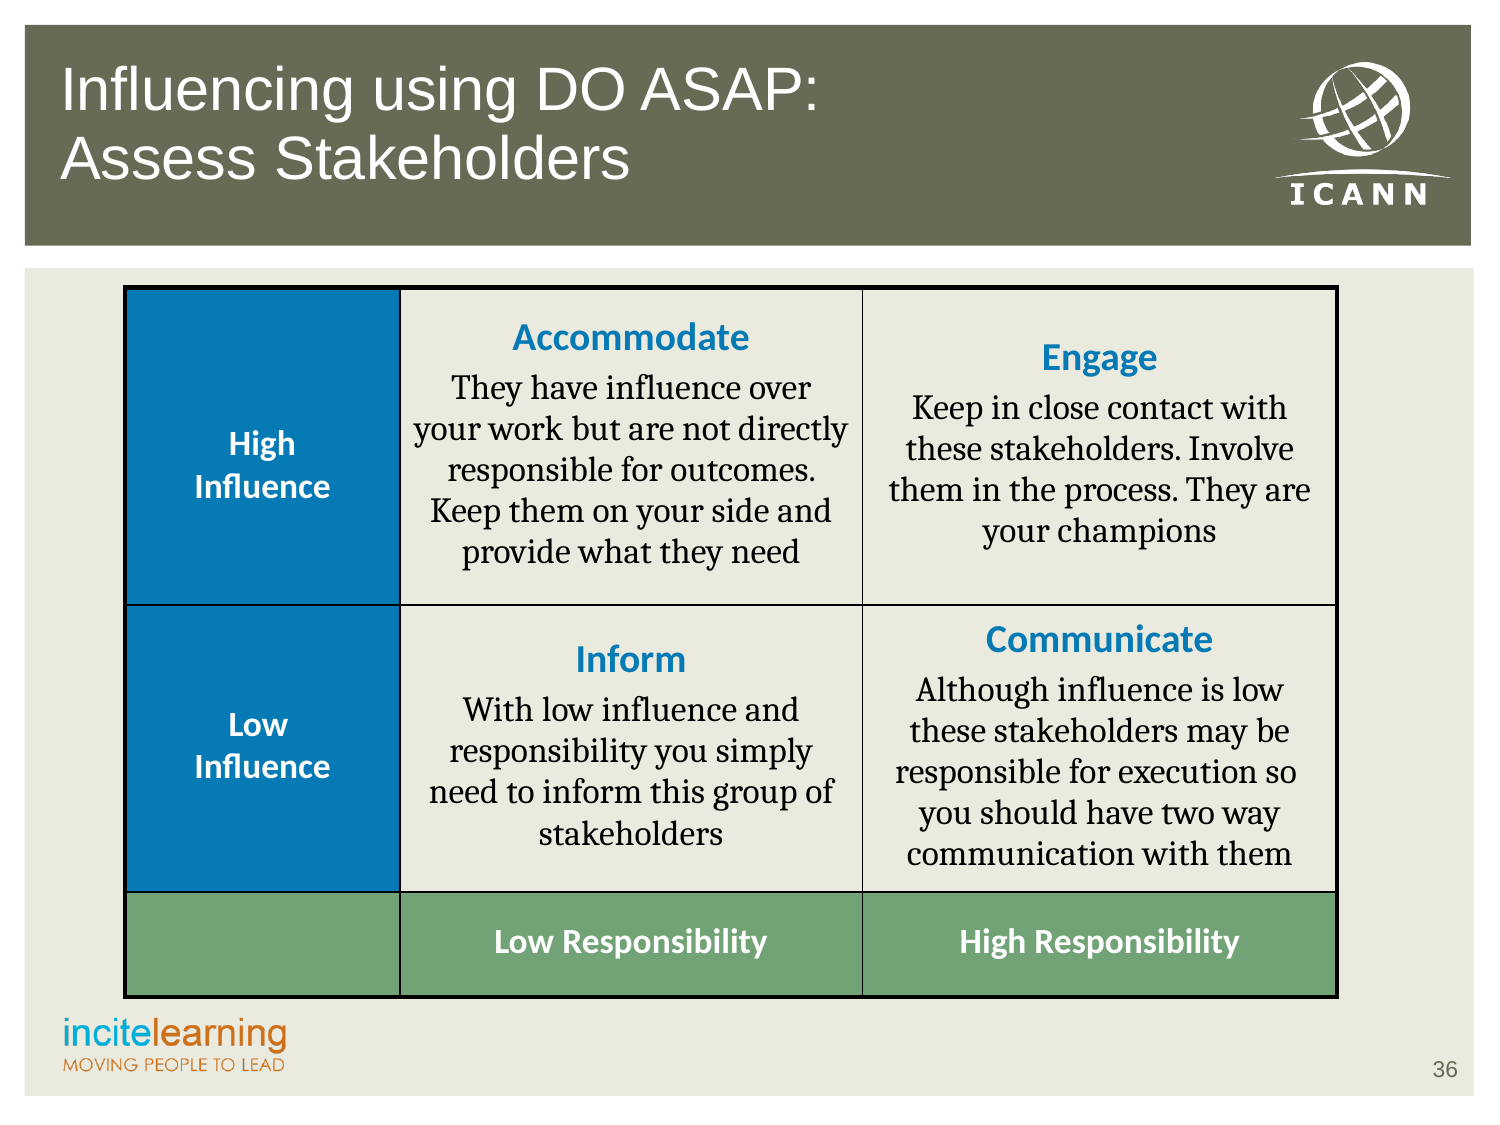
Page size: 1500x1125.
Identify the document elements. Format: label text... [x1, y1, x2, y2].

table_header High Influence [127, 290, 399, 604]
table_cell [127, 893, 399, 995]
table_header Accommodate They have influence over your work but are not directly responsible for outcomes. Keep them on your side and provide what they need [401, 290, 862, 604]
table_cell Inform With low influence and responsibility you simply need to inform this group of stakeholders [401, 606, 862, 891]
table_cell Communicate Although influence is low these stakeholders may be responsible for execution so you should have two way communication with them [863, 606, 1335, 891]
table_cell Low Responsibility [401, 893, 862, 995]
table_header Engage Keep in close contact with these stakeholders. Involve them in the process. They are your champions [863, 290, 1335, 604]
table_cell High Responsibility [863, 893, 1335, 995]
picture [62, 1012, 288, 1076]
picture [1273, 62, 1453, 205]
text_box Influencing using DO ASAP: Assess Stakeholders [60, 47, 1371, 201]
slide_number 36 [1393, 1048, 1497, 1089]
table_cell Low Influence [127, 606, 399, 891]
